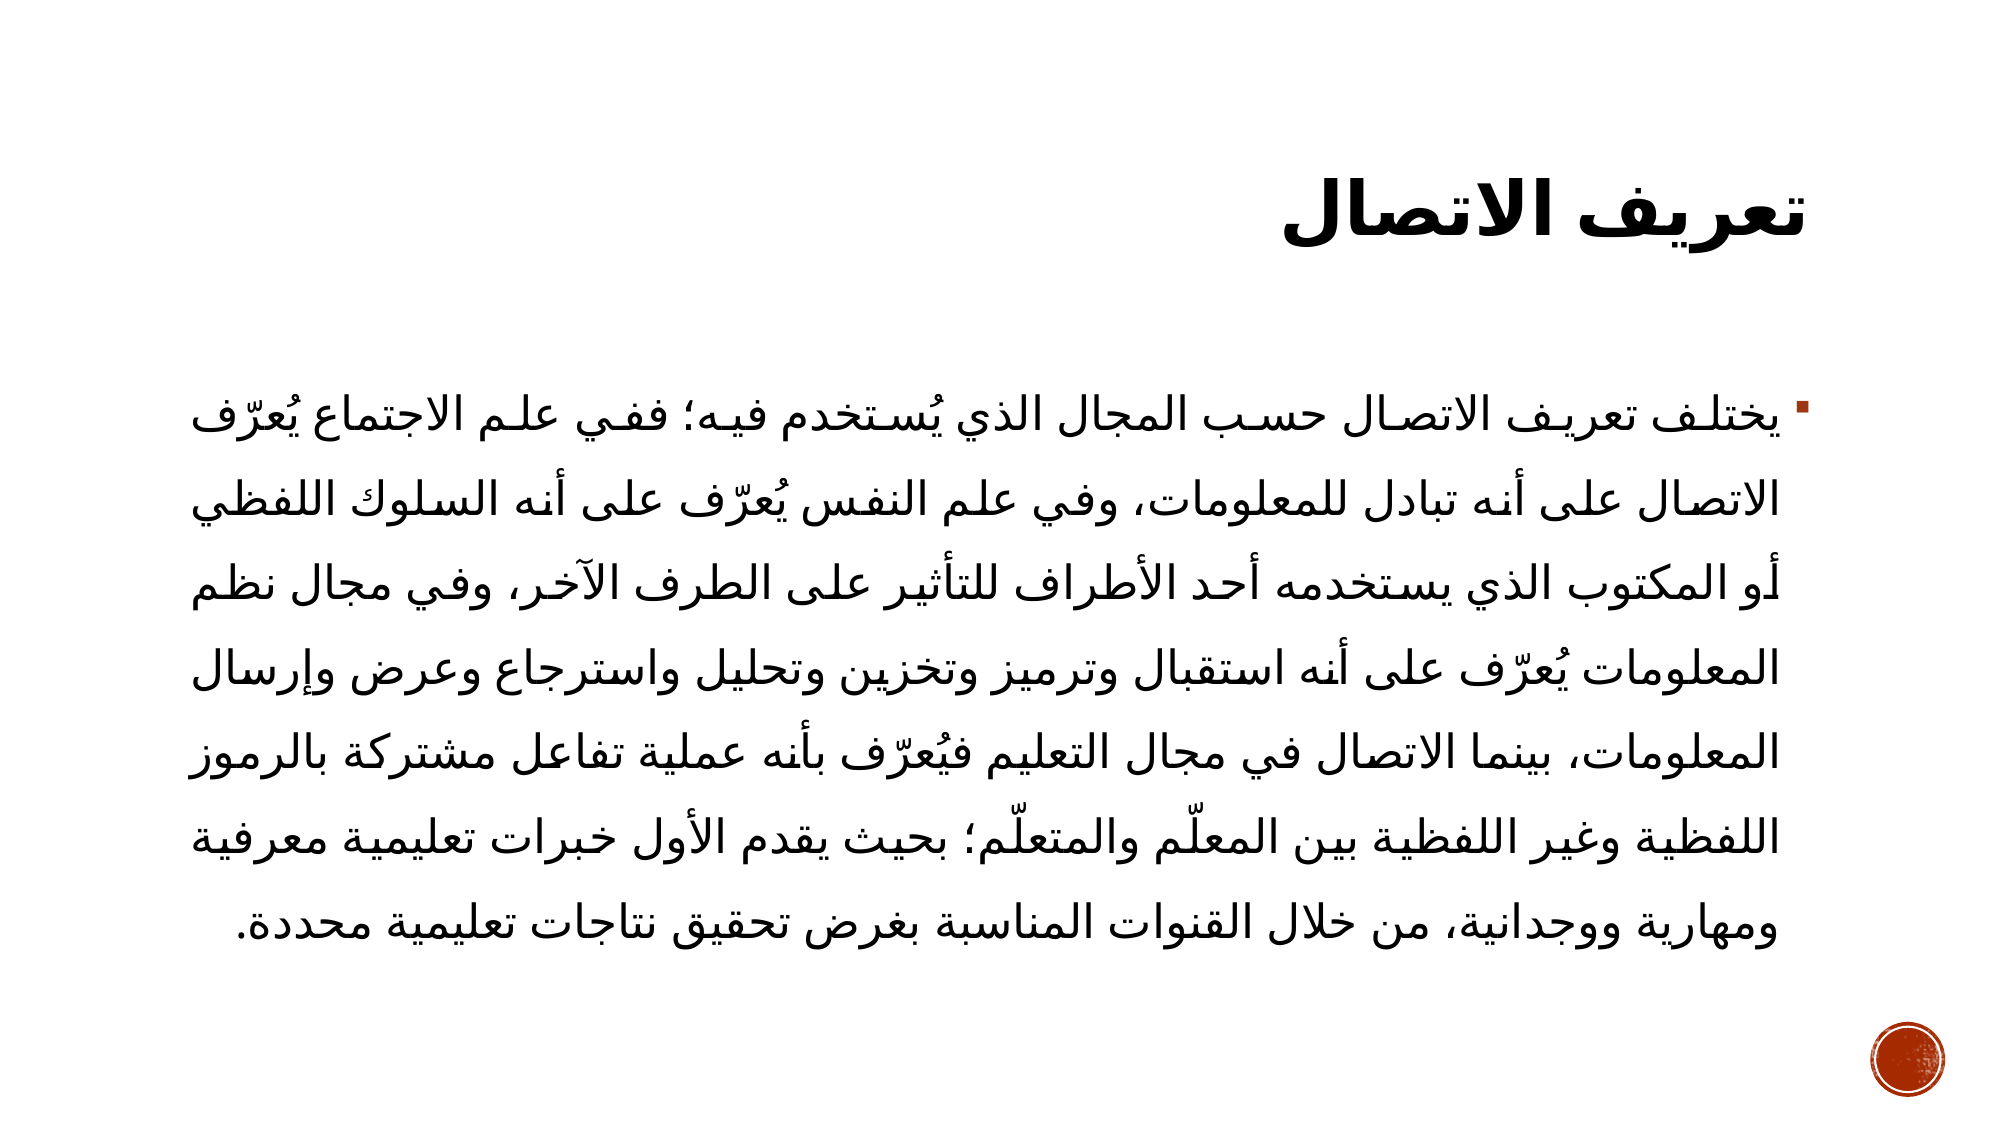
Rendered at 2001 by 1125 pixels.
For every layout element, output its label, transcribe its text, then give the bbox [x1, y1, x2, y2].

title تعريف الاتصال [175, 79, 1826, 344]
list يختلف تعريف الاتصال حسب المجال الذي يُستخدم فيه؛ ففي علم الاجتماع يُعرّف الاتصال على أنه تبادل للمعلومات، وفي علم النفس يُعرّف على أنه السلوك اللفظي أو المكتوب الذي يستخدمه أحد الأطراف للتأثير على الطرف الآخر، وفي مجال نظم المعلومات يُعرّف على أنه استقبال وترميز وتخزين وتحليل واسترجاع وعرض وإرسال المعلومات، بينما الاتصال في مجال التعليم فيُعرّف بأنه عملية تفاعل مشتركة بالرموز اللفظية وغير اللفظية بين المعلّم والمتعلّم؛ بحيث يقدم الأول خبرات تعليمية معرفية ومهارية ووجدانية، من خلال القنوات المناسبة بغرض تحقيق نتاجات تعليمية محددة. [175, 348, 1826, 1013]
